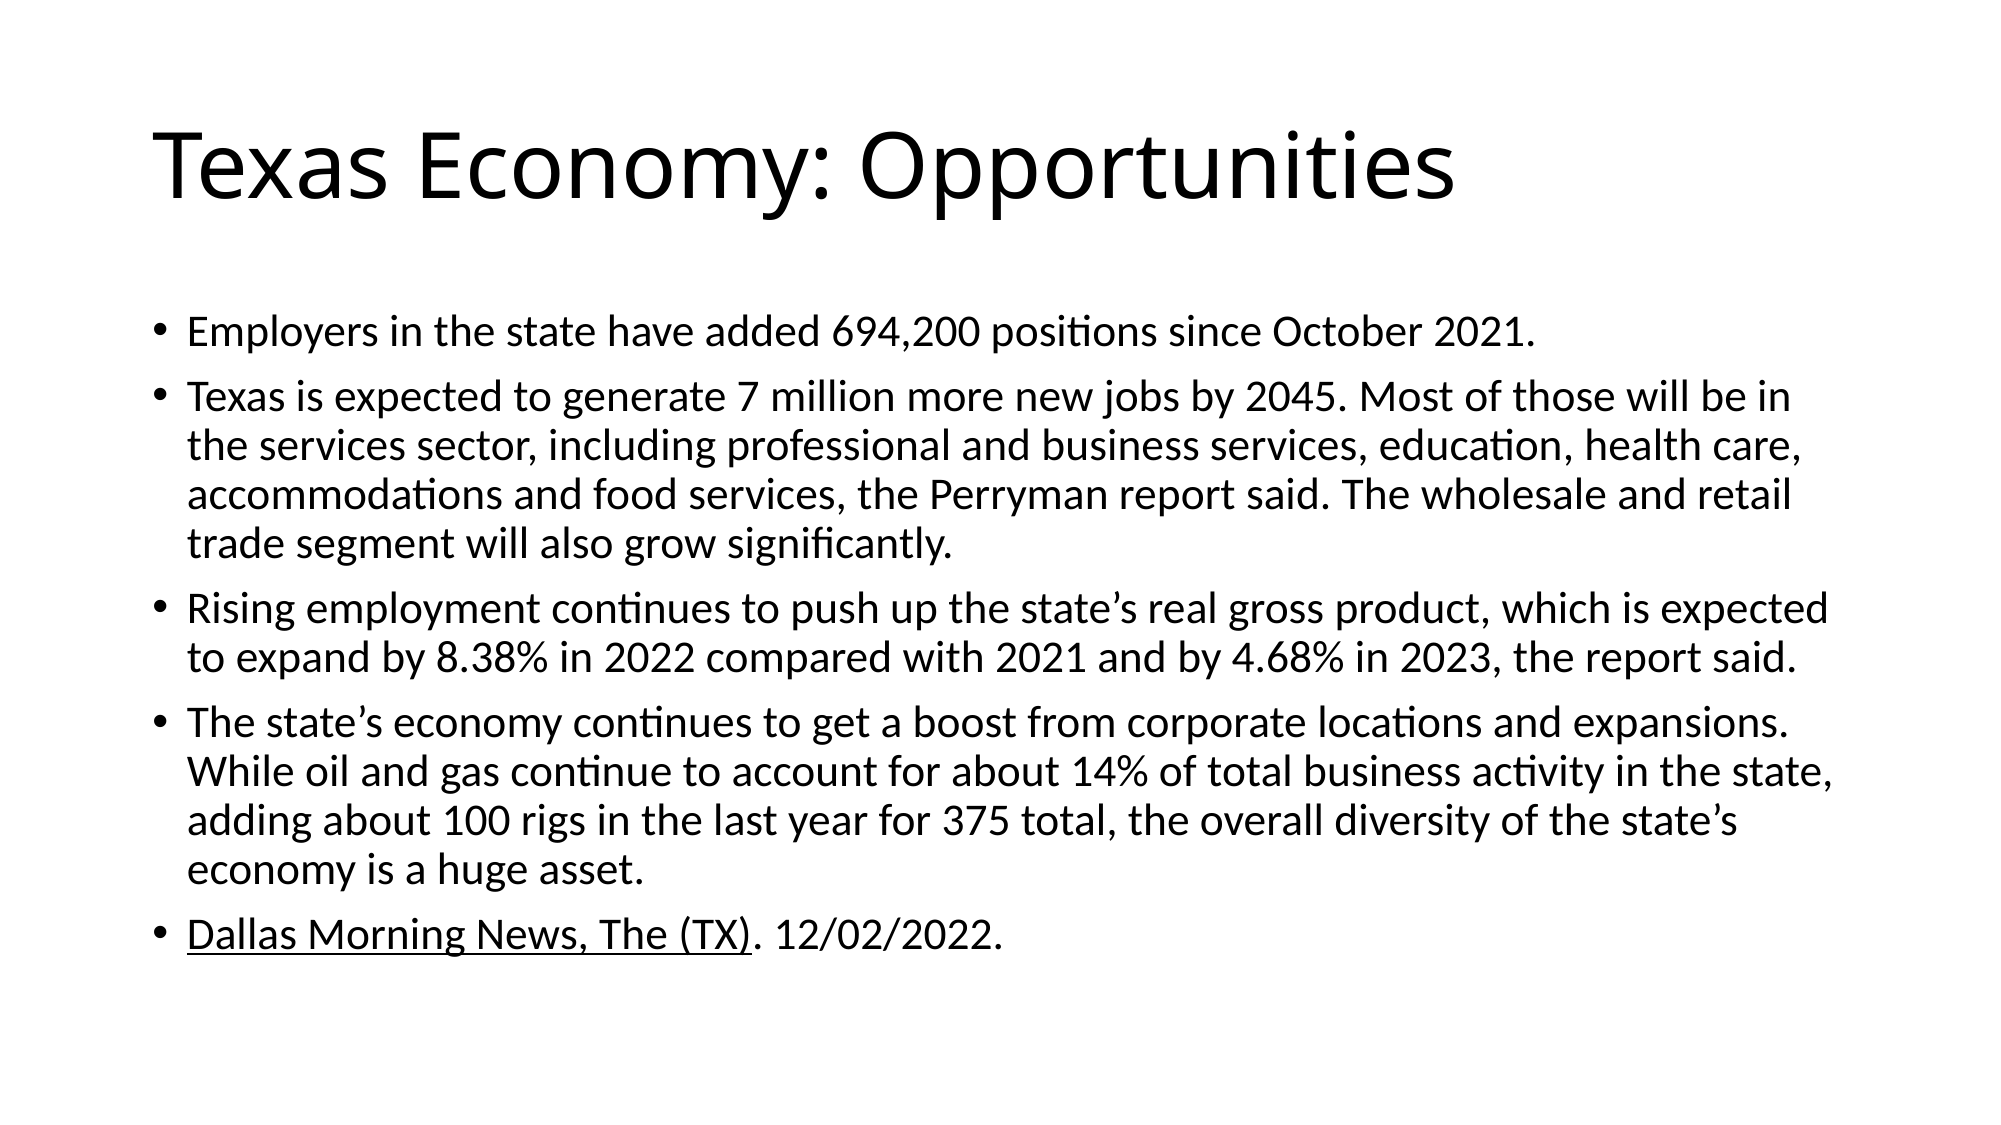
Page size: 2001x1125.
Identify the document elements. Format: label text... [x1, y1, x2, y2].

list Employers in the state have added 694,200 positions since October 2021. Texas is expected to generate 7 million more new jobs by 2045. Most of those will be in the services sector, including professional and business services, education, health care, accommodations and food services, the Perryman report said. The wholesale and retail trade segment will also grow significantly. Rising employment continues to push up the state’s real gross product, which is expected to expand by 8.38% in 2022 compared with 2021 and by 4.68% in 2023, the report said. The state’s economy continues to get a boost from corporate locations and expansions. While oil and gas continue to account for about 14% of total business activity in the state, adding about 100 rigs in the last year for 375 total, the overall diversity of the state’s economy is a huge asset. Dallas Morning News, The (TX). 12/02/2022. [137, 299, 1863, 1014]
title Texas Economy: Opportunities [137, 59, 1863, 278]
